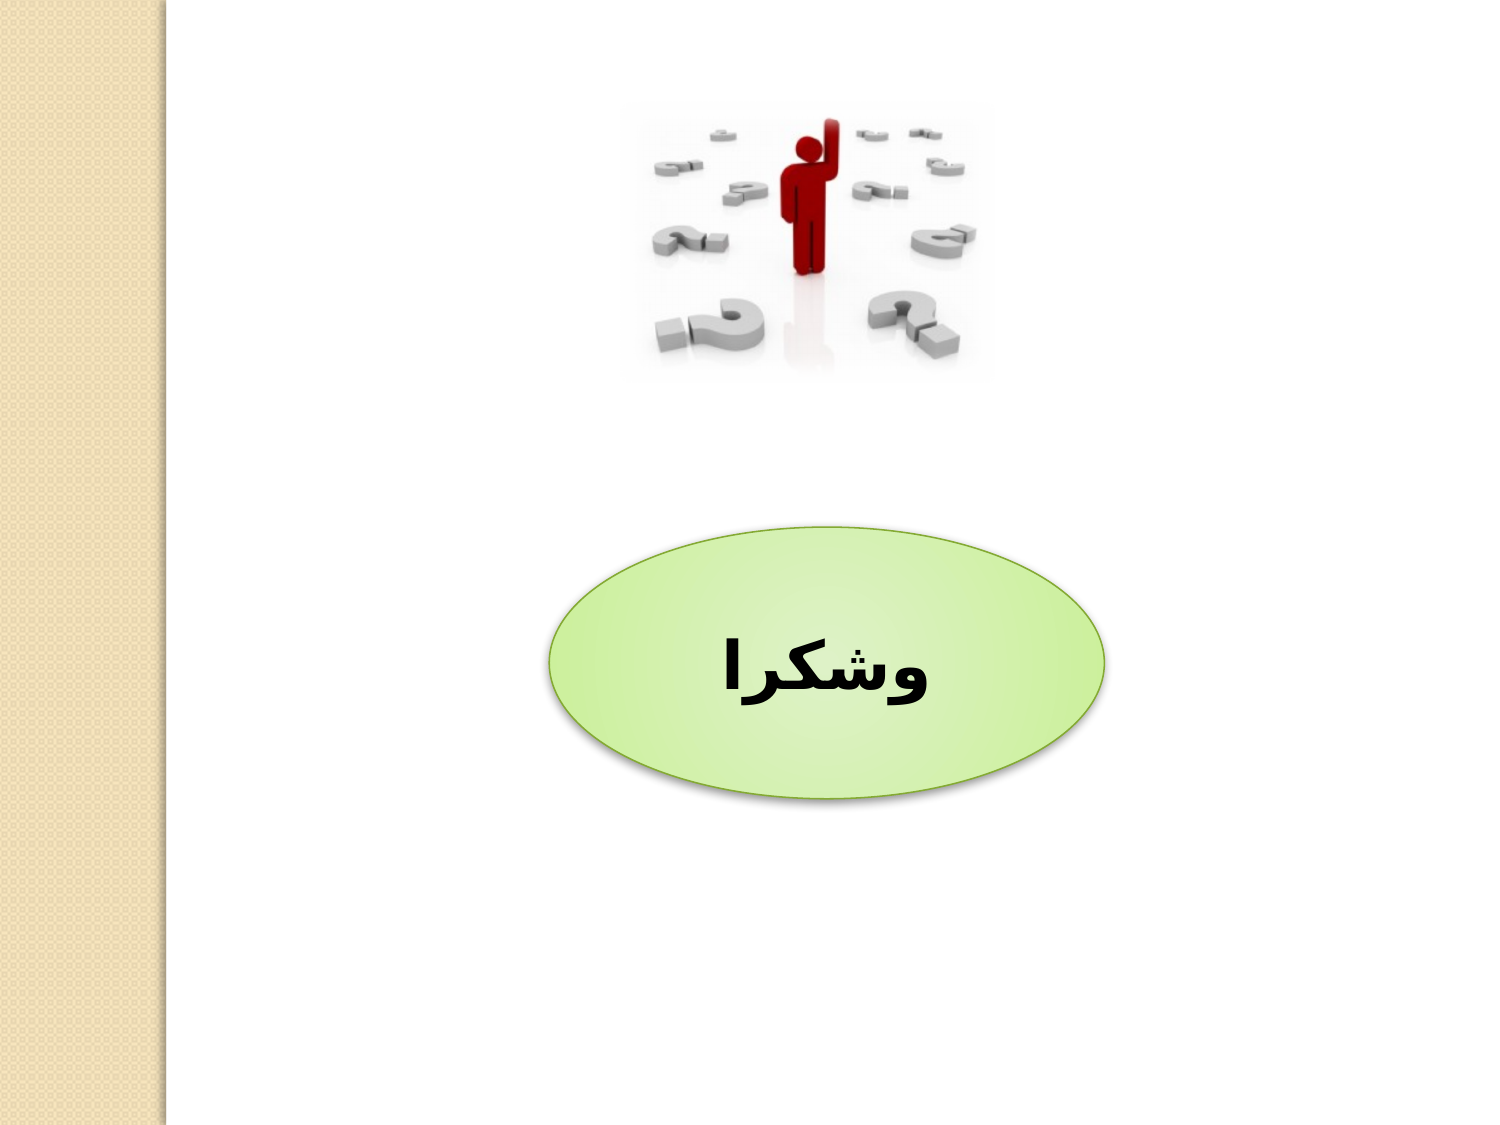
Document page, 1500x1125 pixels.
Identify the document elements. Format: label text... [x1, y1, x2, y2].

text_box وشكرا [548, 526, 1106, 800]
picture [619, 101, 996, 384]
